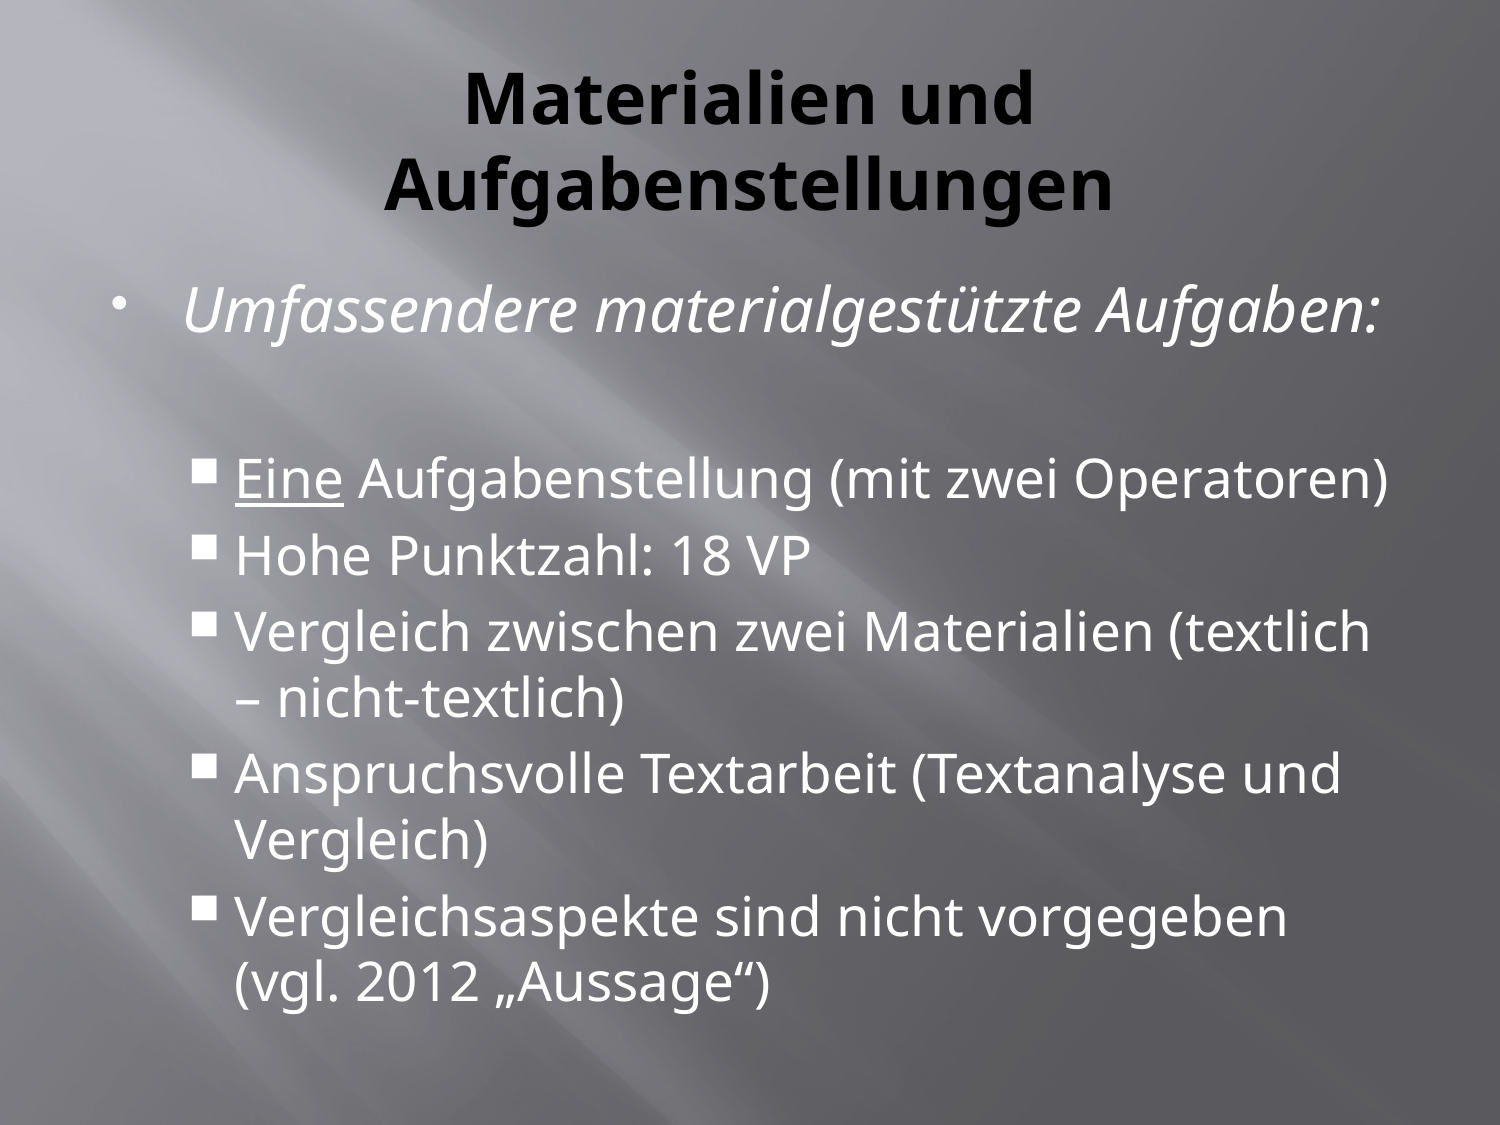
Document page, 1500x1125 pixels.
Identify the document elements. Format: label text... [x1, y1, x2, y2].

title Materialien und Aufgabenstellungen [75, 45, 1425, 233]
list Umfassendere materialgestützte Aufgaben: Eine Aufgabenstellung (mit zwei Operatoren) Hohe Punktzahl: 18 VP Vergleich zwischen zwei Materialien (textlich – nicht-textlich) Anspruchsvolle Textarbeit (Textanalyse und Vergleich) Vergleichsaspekte sind nicht vorgegeben (vgl. 2012 „Aussage“) [75, 262, 1425, 1035]
